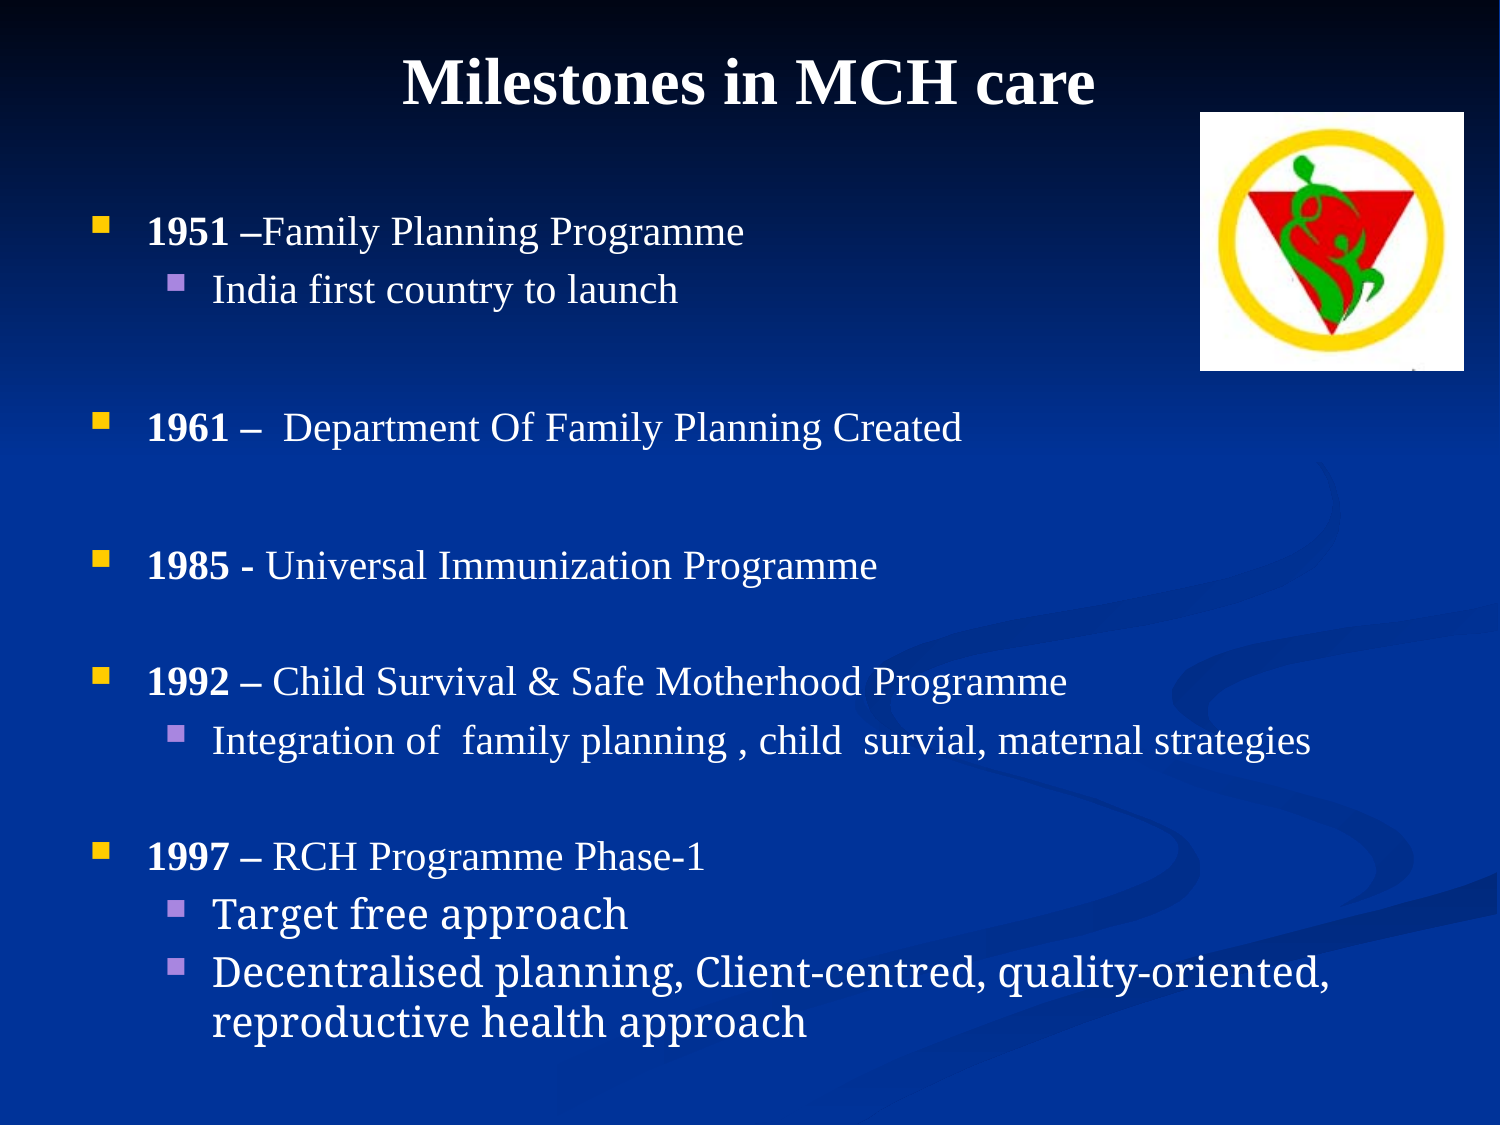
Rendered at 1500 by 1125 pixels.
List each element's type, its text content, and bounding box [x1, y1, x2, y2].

title Milestones in MCH care [74, 12, 1426, 137]
list 1951 –Family Planning Programme India first country to launch 1961 – Department Of Family Planning Created 1985 - Universal Immunization Programme 1992 – Child Survival & Safe Motherhood Programme Integration of family planning , child survial, maternal strategies 1997 – RCH Programme Phase-1 Target free approach Decentralised planning, Client-centred, quality-oriented, reproductive health approach [74, 137, 1438, 1088]
picture [1199, 112, 1465, 371]
